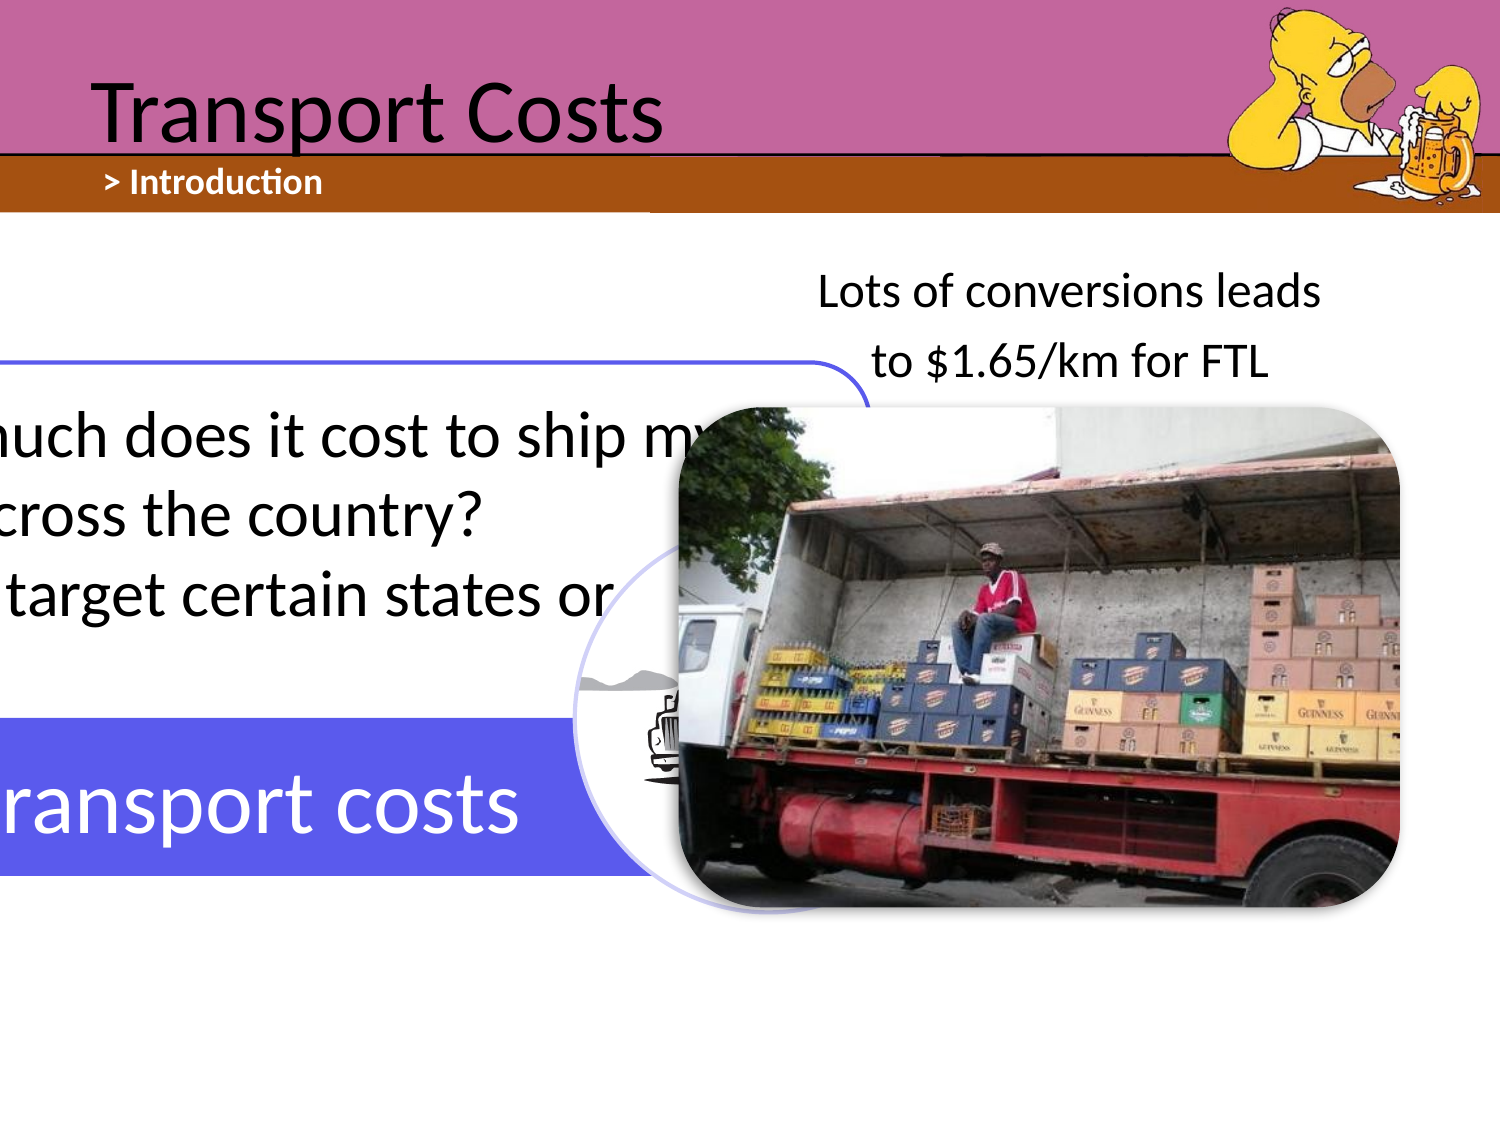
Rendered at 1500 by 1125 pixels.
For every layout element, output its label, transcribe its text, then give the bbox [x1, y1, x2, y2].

picture [678, 407, 1401, 908]
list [0, 362, 963, 913]
list Lots of conversions leads to $1.65/km for FTL [637, 249, 1500, 344]
title Transport Costs [75, 12, 1425, 200]
picture [650, 0, 1500, 213]
